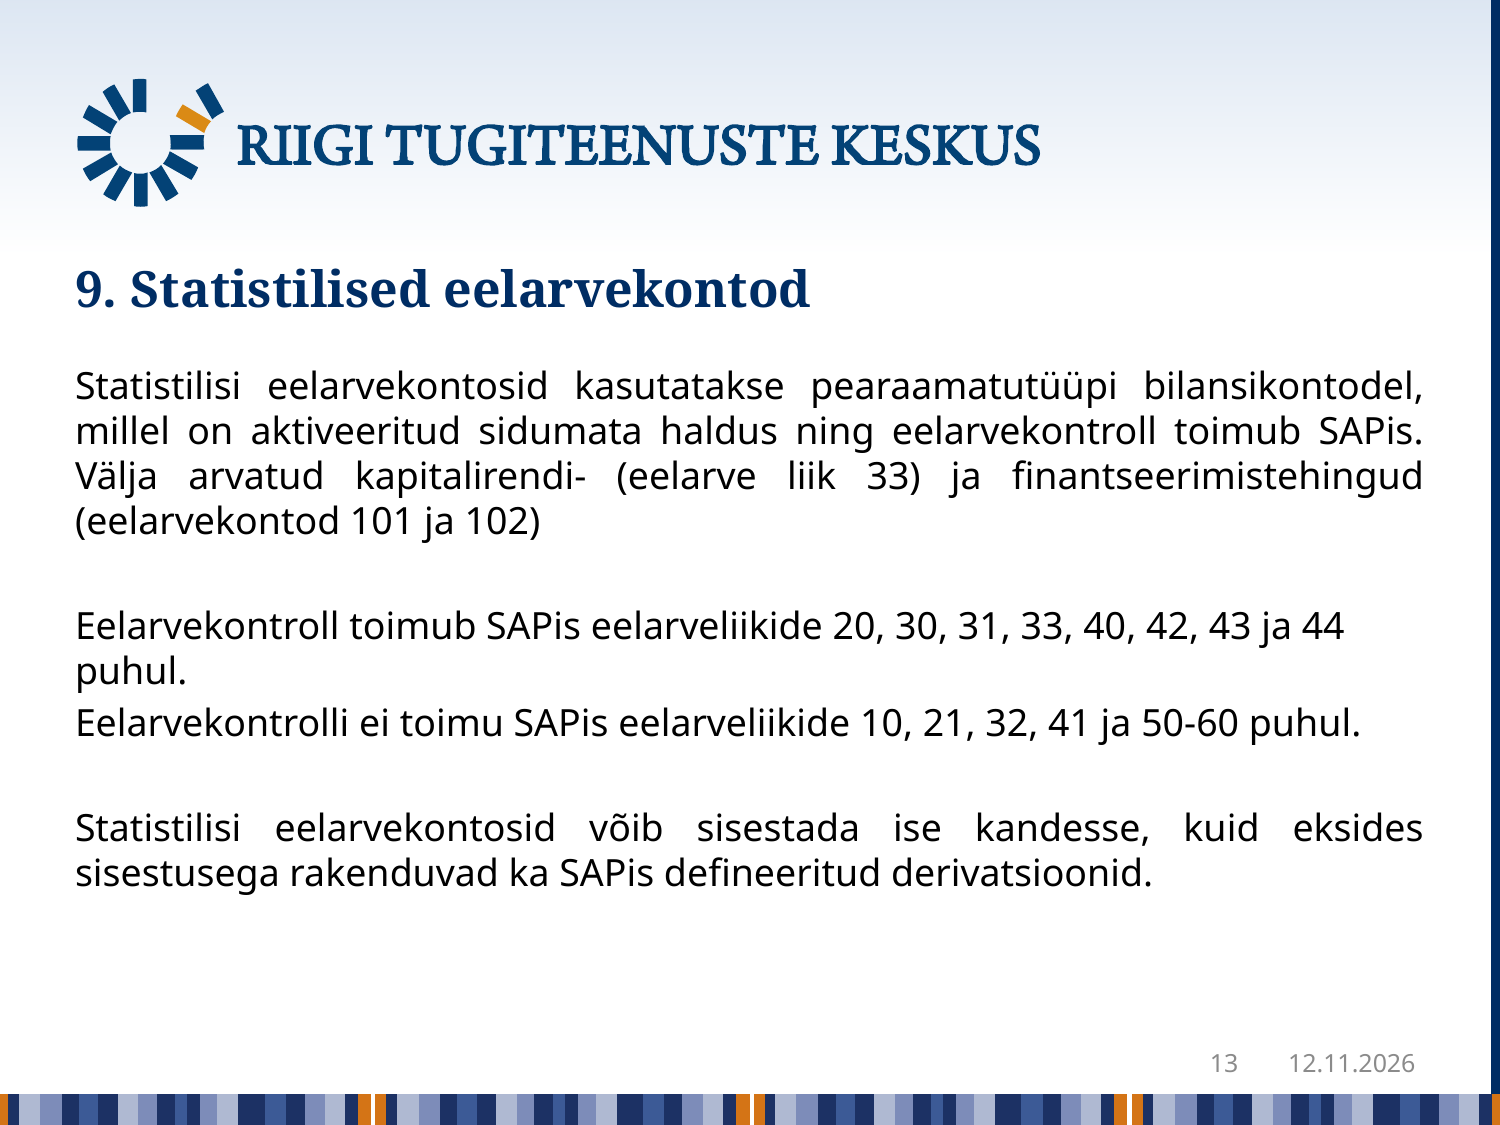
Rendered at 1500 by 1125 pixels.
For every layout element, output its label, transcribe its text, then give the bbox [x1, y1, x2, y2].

slide_number 13 [1139, 1035, 1254, 1095]
title 9. Statistilised eelarvekontod [75, 257, 1425, 350]
list Statistilisi eelarvekontosid kasutatakse pearaamatutüüpi bilansikontodel, millel on aktiveeritud sidumata haldus ning eelarvekontroll toimub SAPis. Välja arvatud kapitalirendi- (eelarve liik 33) ja finantseerimistehingud (eelarvekontod 101 ja 102) Eelarvekontroll toimub SAPis eelarveliikide 20, 30, 31, 33, 40, 42, 43 ja 44 puhul. Eelarvekontrolli ei toimu SAPis eelarveliikide 10, 21, 32, 41 ja 50-60 puhul. Statistilisi eelarvekontosid võib sisestada ise kandesse, kuid eksides sisestusega rakenduvad ka SAPis defineeritud derivatsioonid. [75, 361, 1425, 1012]
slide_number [1269, 1035, 1431, 1095]
